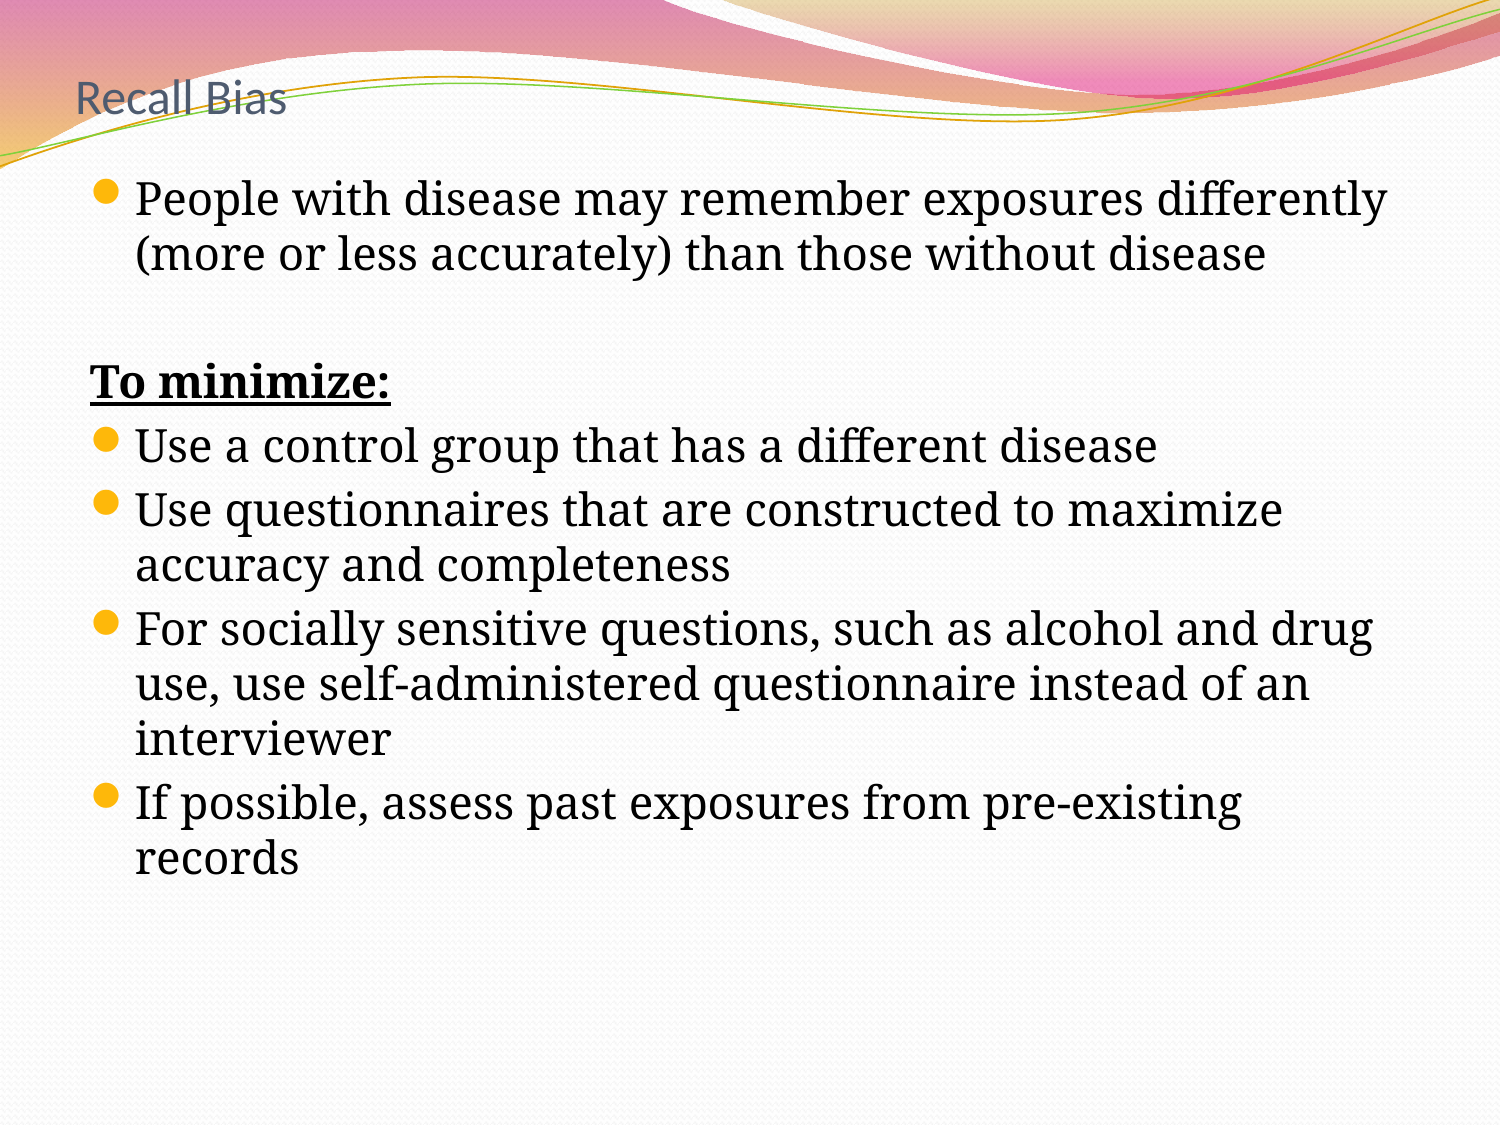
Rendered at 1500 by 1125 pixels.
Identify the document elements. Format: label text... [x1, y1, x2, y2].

title Recall Bias [75, 45, 1425, 125]
list People with disease may remember exposures differently (more or less accurately) than those without disease To minimize: Use a control group that has a different disease Use questionnaires that are constructed to maximize accuracy and completeness For socially sensitive questions, such as alcohol and drug use, use self-administered questionnaire instead of an interviewer If possible, assess past exposures from pre-existing records [75, 162, 1425, 1005]
